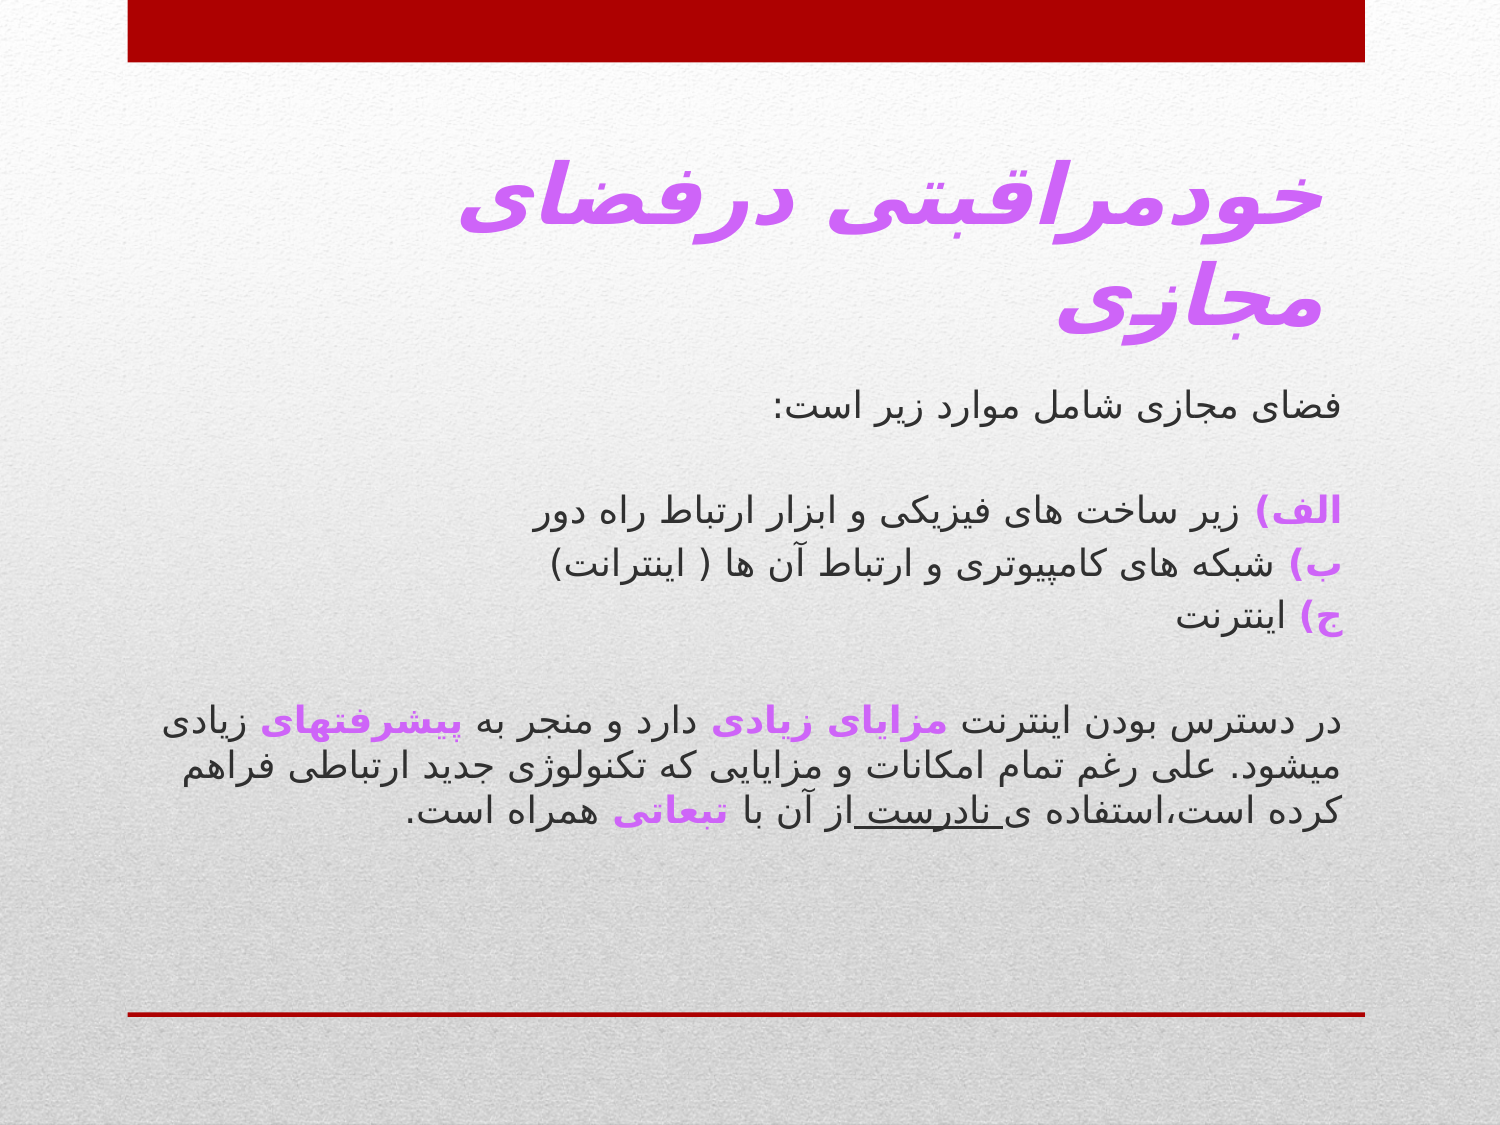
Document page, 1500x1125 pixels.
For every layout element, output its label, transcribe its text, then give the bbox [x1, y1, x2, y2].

title خودمراقبتی درفضای مجازی [226, 153, 1339, 351]
list فضای مجازی شامل موارد زیر است: الف) زیر ساخت های فیزیکی و ابزار ارتباط راه دور ب) شبکه های کامپیوتری و ارتباط آن ها ( اینترانت) ج) اینترنت در دسترس بودن اینترنت مزایای زیادی دارد و منجر به پیشرفتهای زیادی میشود. علی رغم تمام امکانات و مزایایی که تکنولوژی جدید ارتباطی فراهم کرده است،استفاده ی نادرست از آن با تبعاتی همراه است. [120, 373, 1358, 852]
